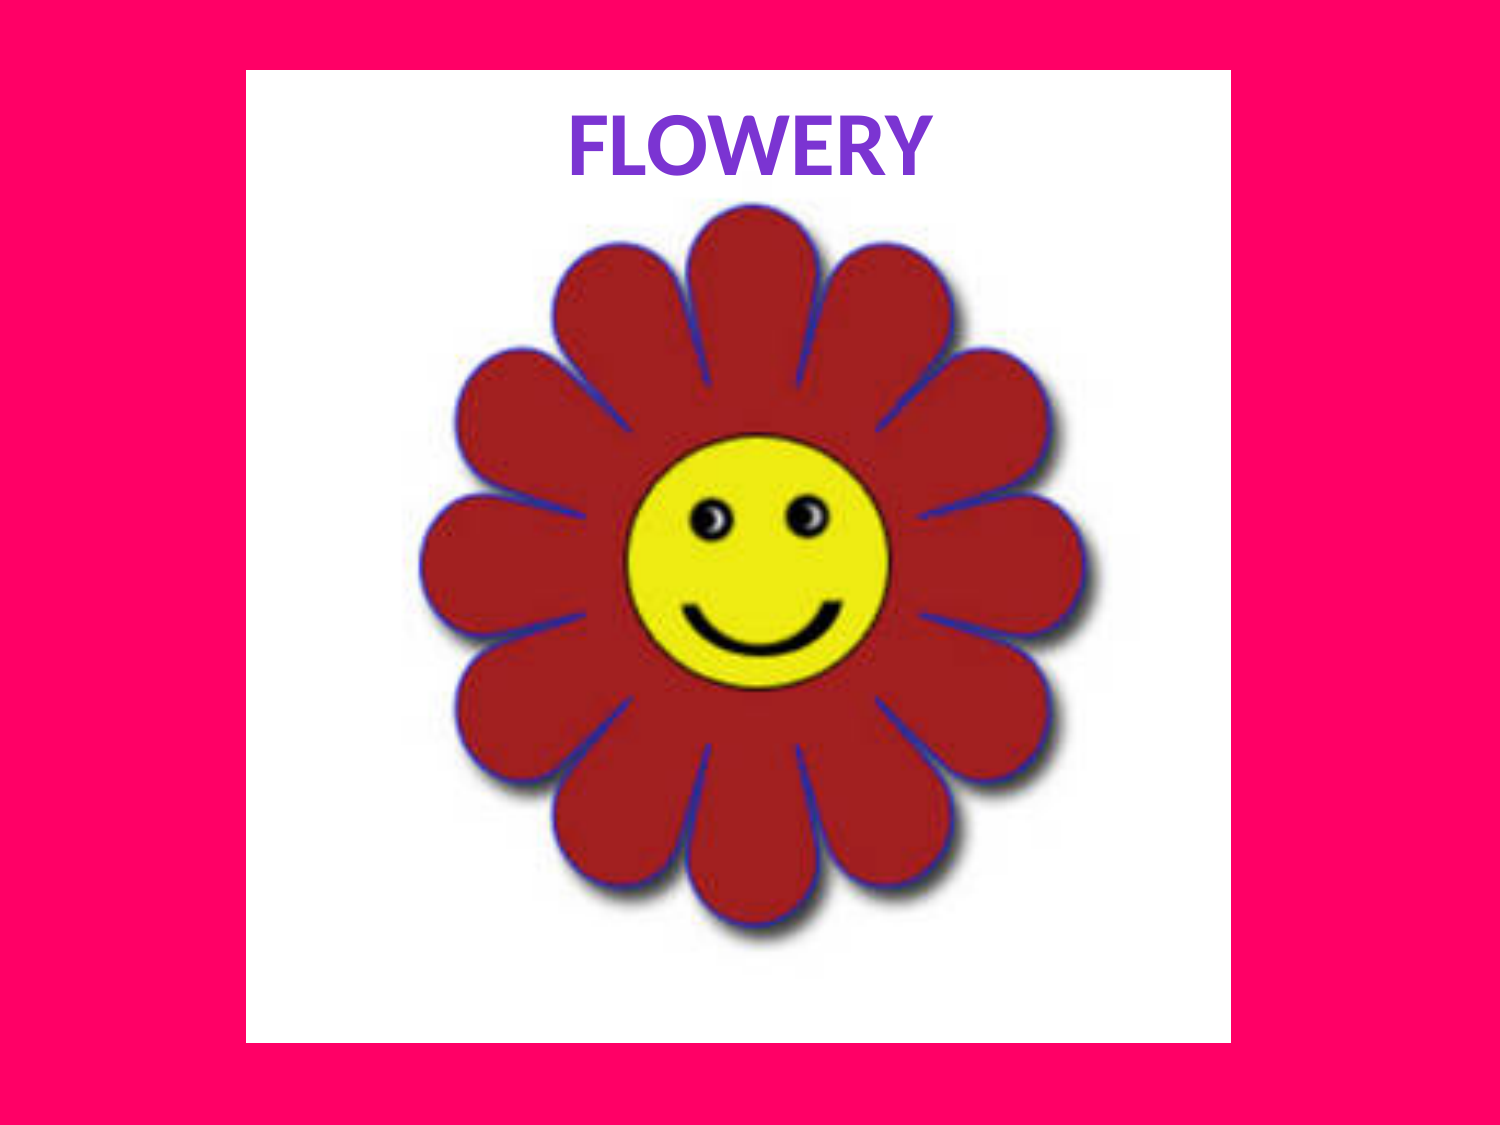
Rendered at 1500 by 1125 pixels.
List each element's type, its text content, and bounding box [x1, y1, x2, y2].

picture [245, 70, 1231, 1044]
title Flowery [75, 45, 1425, 233]
